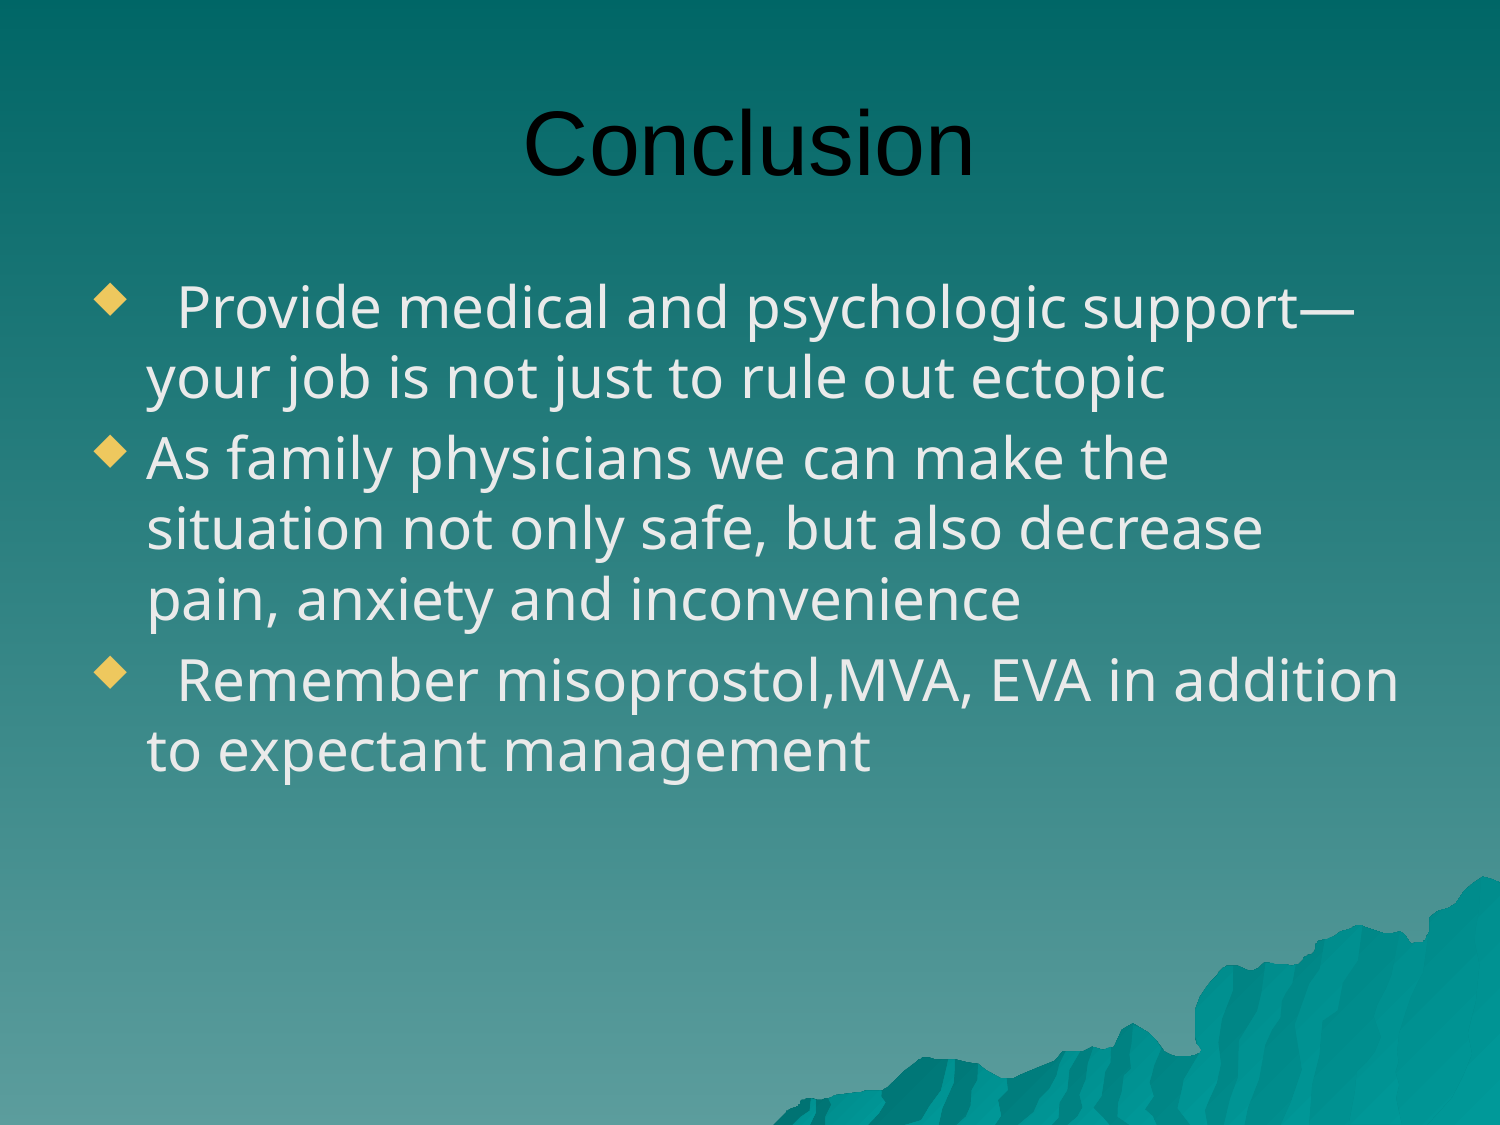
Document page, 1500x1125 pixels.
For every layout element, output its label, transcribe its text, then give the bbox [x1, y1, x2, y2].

list Provide medical and psychologic support—your job is not just to rule out ectopic As family physicians we can make the situation not only safe, but also decrease pain, anxiety and inconvenience Remember misoprostol,MVA, EVA in addition to expectant management [74, 262, 1426, 1006]
title Conclusion [74, 45, 1426, 233]
